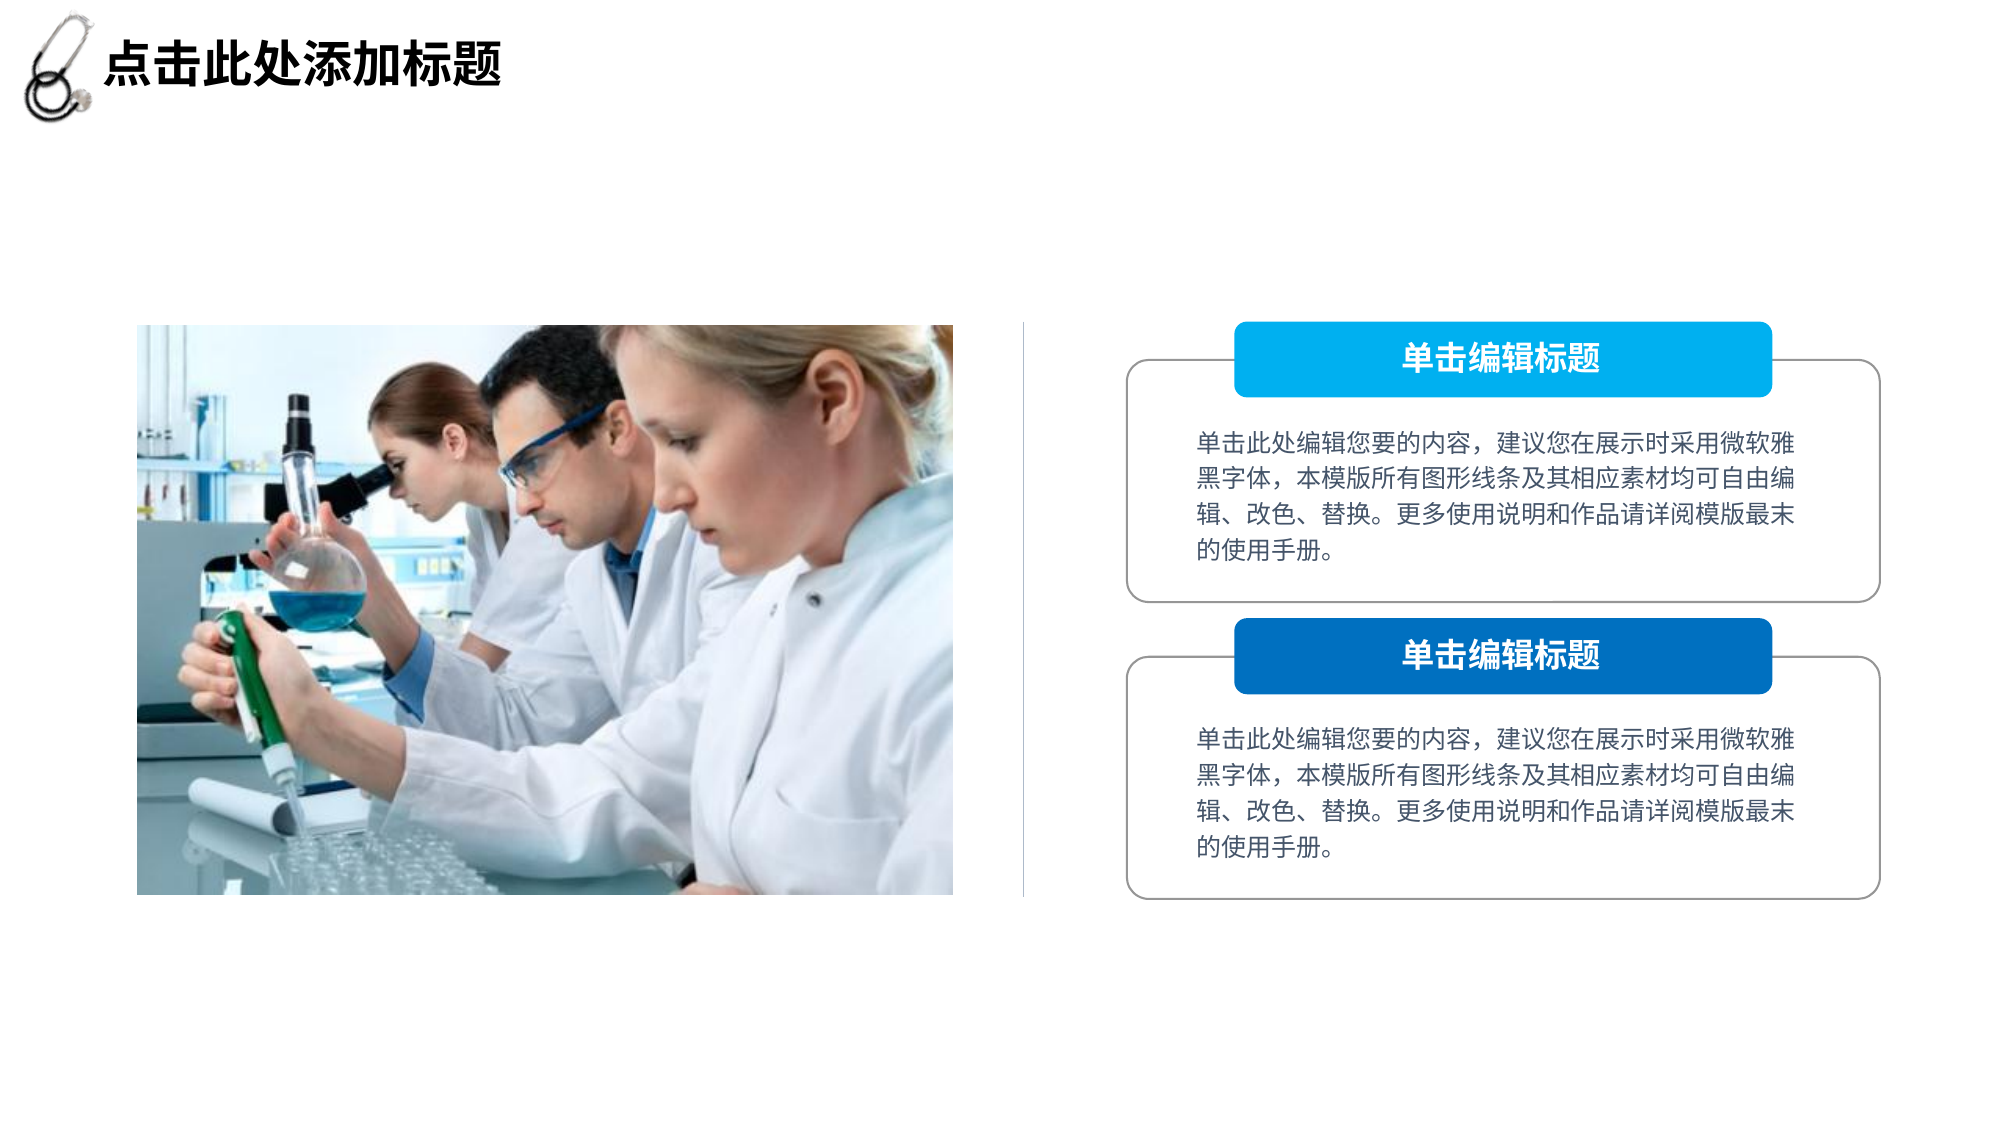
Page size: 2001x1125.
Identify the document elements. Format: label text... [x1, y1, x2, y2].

text_box [1126, 656, 1880, 899]
text_box 单击此处编辑您要的内容，建议您在展示时采用微软雅黑字体，本模版所有图形线条及其相应素材均可自由编辑、改色、替换。更多使用说明和作品请详阅模版最末的使用手册。 [1181, 413, 1826, 573]
text_box 单击此处编辑您要的内容，建议您在展示时采用微软雅黑字体，本模版所有图形线条及其相应素材均可自由编辑、改色、替换。更多使用说明和作品请详阅模版最末的使用手册。 [1181, 710, 1826, 869]
picture [137, 325, 953, 895]
picture [0, 0, 137, 145]
text_box [1234, 321, 1773, 398]
text_box [1126, 359, 1880, 603]
text_box 单击编辑标题 [1272, 626, 1732, 682]
text_box [1234, 618, 1773, 695]
text_box 单击编辑标题 [1272, 329, 1732, 385]
text_box 点击此处添加标题 [116, 24, 523, 100]
